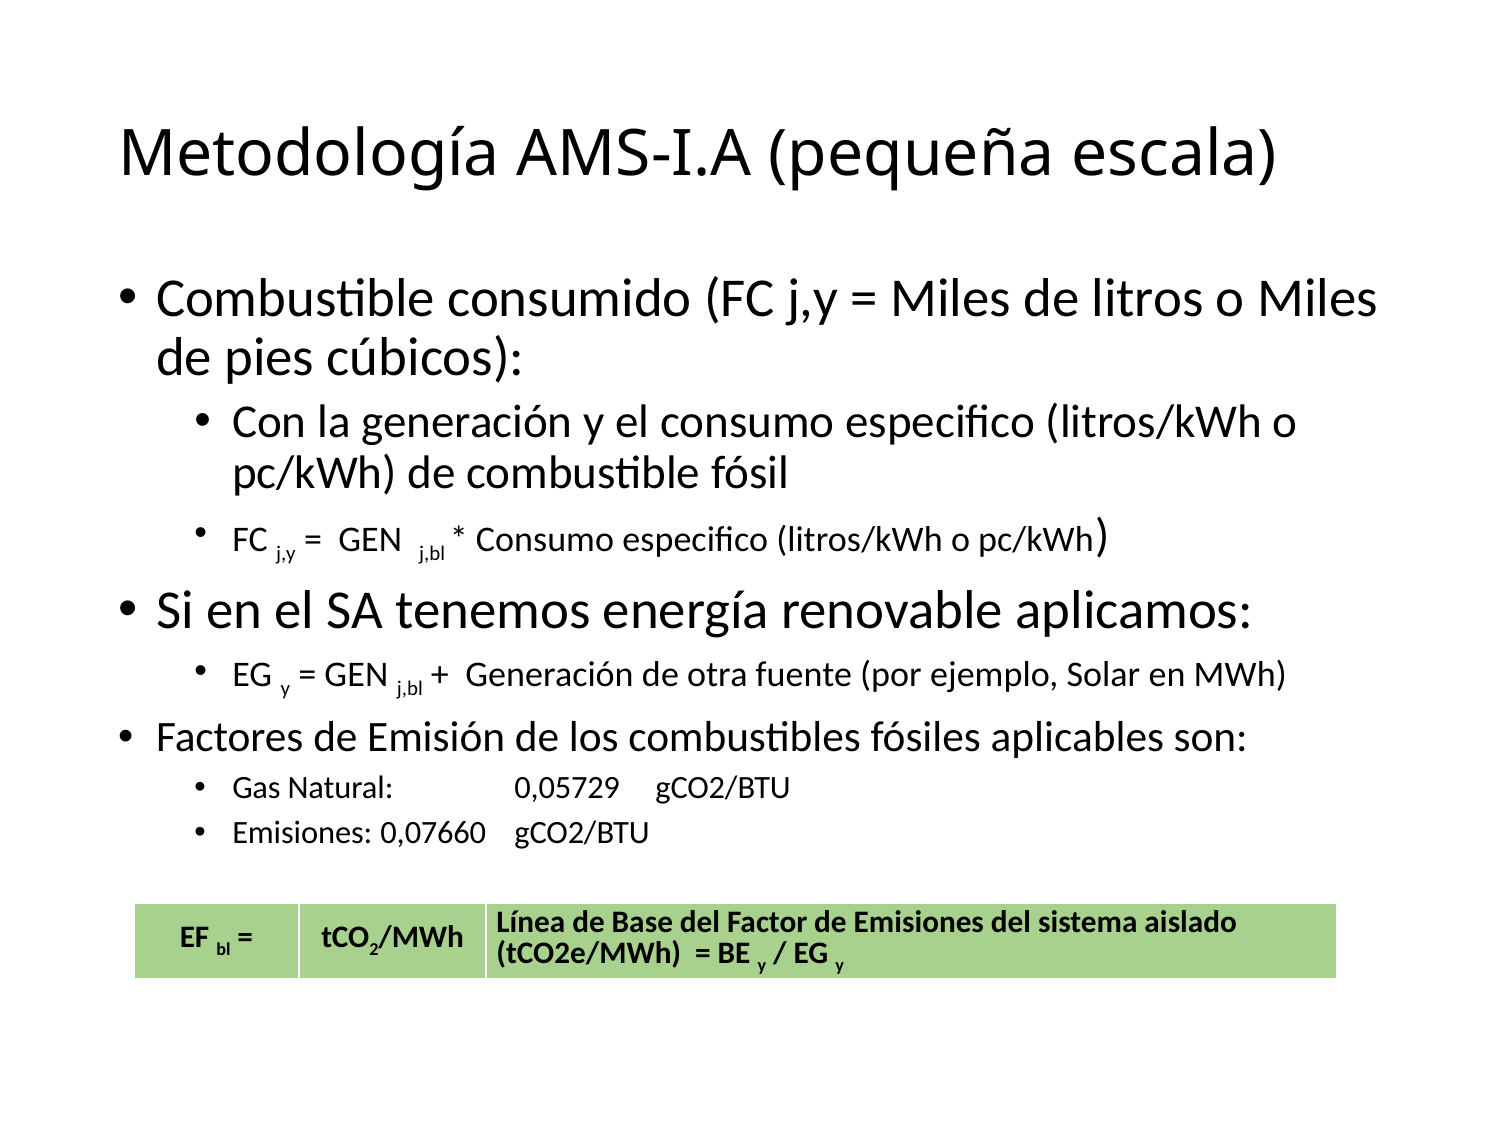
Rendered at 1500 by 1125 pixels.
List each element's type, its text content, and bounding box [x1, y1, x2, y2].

title Metodología AMS-I.A (pequeña escala) [103, 98, 1397, 211]
list Combustible consumido (FC j,y = Miles de litros o Miles de pies cúbicos): Con la generación y el consumo especifico (litros/kWh o pc/kWh) de combustible fósil FC j,y = GEN j,bl * Consumo especifico (litros/kWh o pc/kWh) Si en el SA tenemos energía renovable aplicamos: EG y = GEN j,bl + Generación de otra fuente (por ejemplo, Solar en MWh) Factores de Emisión de los combustibles fósiles aplicables son: Gas Natural: 0,05729 gCO2/BTU Emisiones: 0,07660 gCO2/BTU [103, 261, 1397, 864]
table_header tCO2/MWh [300, 904, 485, 978]
table_header EF bl = [135, 904, 298, 978]
table_header Línea de Base del Factor de Emisiones del sistema aislado (tCO2e/MWh) = BE y / EG y [487, 904, 1336, 978]
